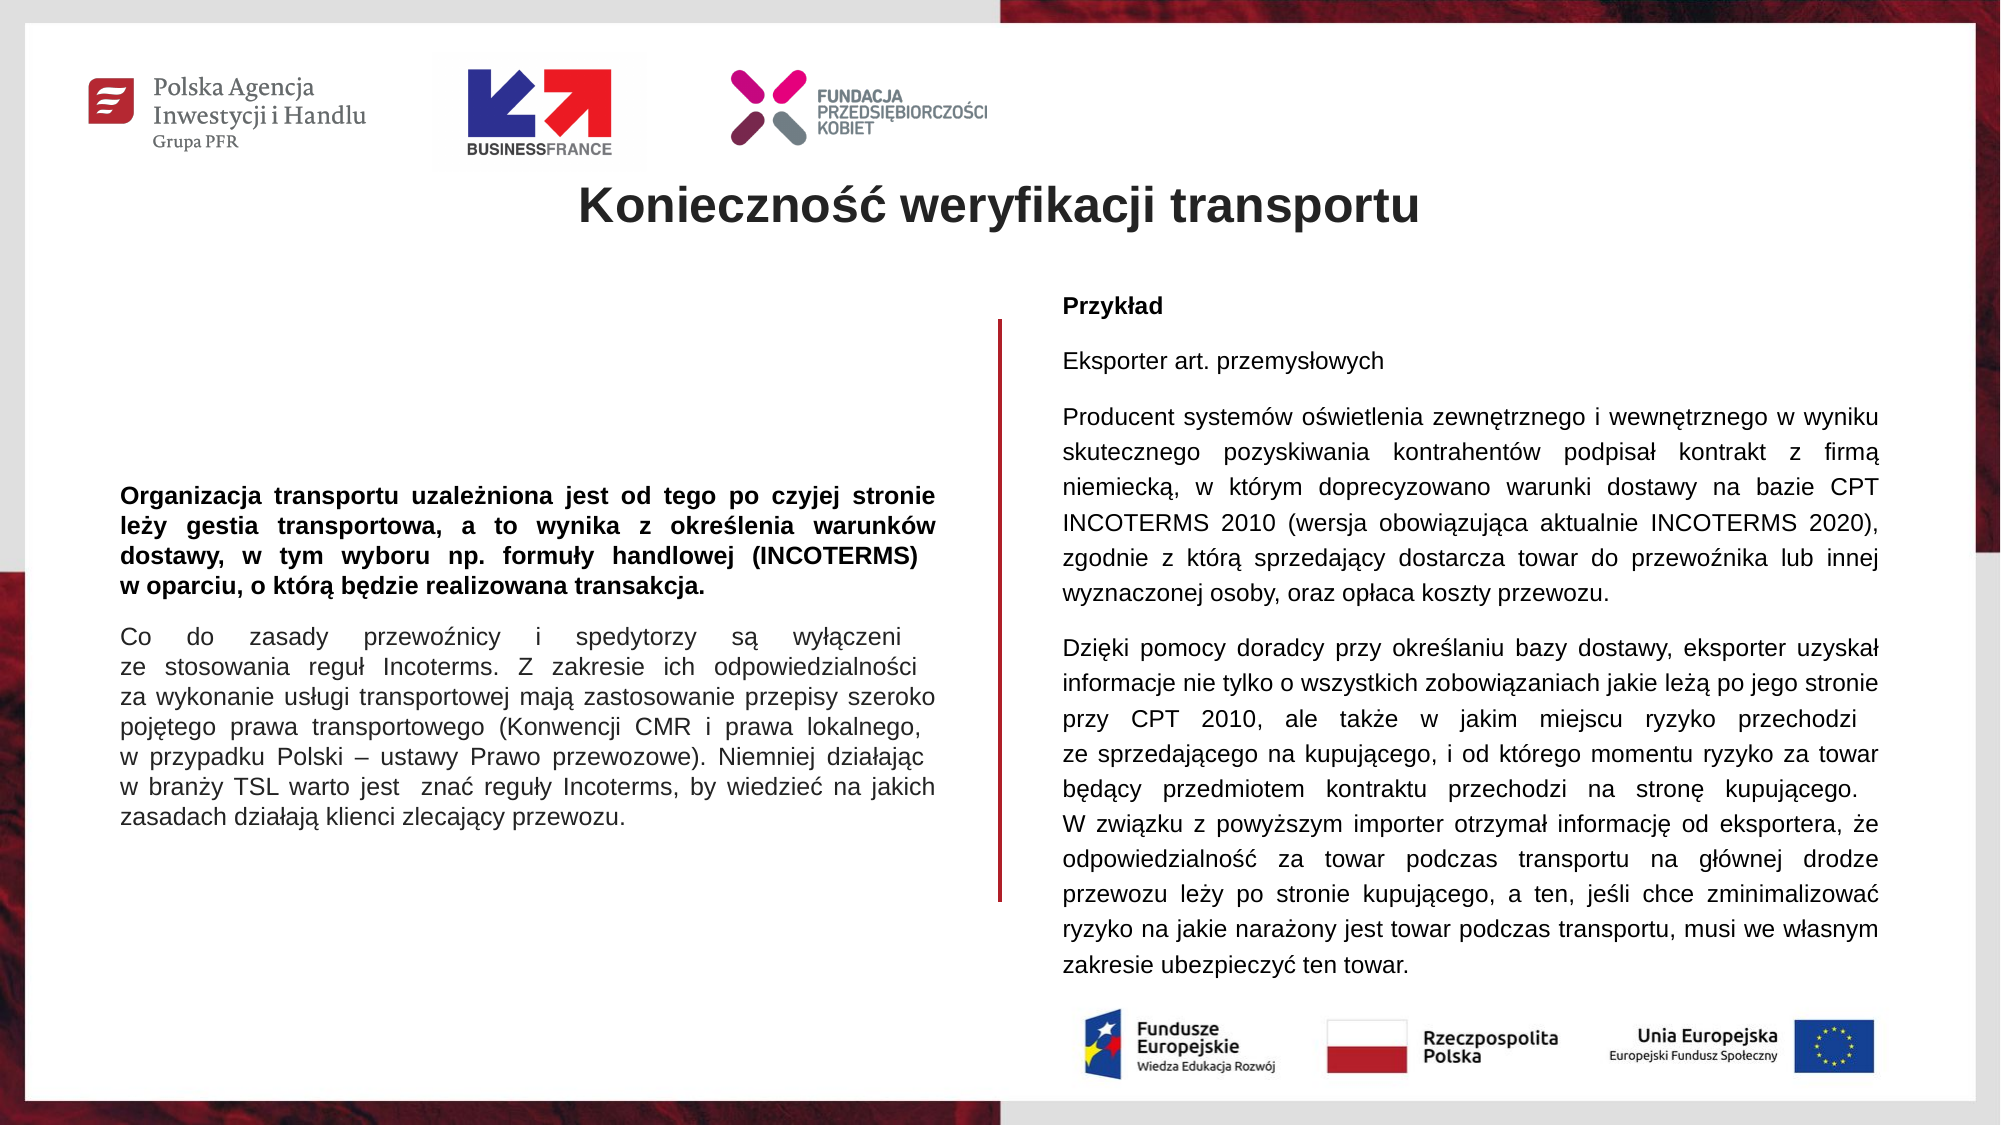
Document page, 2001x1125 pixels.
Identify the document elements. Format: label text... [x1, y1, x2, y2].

list Organizacja transportu uzależniona jest od tego po czyjej stronie leży gestia transportowa, a to wynika z określenia warunków dostawy, w tym wyboru np. formuły handlowej (INCOTERMS) w oparciu, o którą będzie realizowana transakcja. Co do zasady przewoźnicy i spedytorzy są wyłączeni ze stosowania reguł Incoterms. Z zakresie ich odpowiedzialności za wykonanie usługi transportowej mają zastosowanie przepisy szeroko pojętego prawa transportowego (Konwencji CMR i prawa lokalnego, w przypadku Polski – ustawy Prawo przewozowe). Niemniej działając w branży TSL warto jest znać reguły Incoterms, by wiedzieć na jakich zasadach działają klienci zlecający przewozu. [105, 472, 953, 1125]
picture [0, 0, 2001, 1125]
list Przykład Eksporter art. przemysłowych Producent systemów oświetlenia zewnętrznego i wewnętrznego w wyniku skutecznego pozyskiwania kontrahentów podpisał kontrakt z firmą niemiecką, w którym doprecyzowano warunki dostawy na bazie CPT INCOTERMS 2010 (wersja obowiązująca aktualnie INCOTERMS 2020), zgodnie z którą sprzedający dostarcza towar do przewoźnika lub innej wyznaczonej osoby, oraz opłaca koszty przewozu. Dzięki pomocy doradcy przy określaniu bazy dostawy, eksporter uzyskał informacje nie tylko o wszystkich zobowiązaniach jakie leżą po jego stronie przy CPT 2010, ale także w jakim miejscu ryzyko przechodzi ze sprzedającego na kupującego, i od którego momentu ryzyko za towar będący przedmiotem kontraktu przechodzi na stronę kupującego. W związku z powyższym importer otrzymał informację od eksportera, że odpowiedzialność za towar podczas transportu na głównej drodze przewozu leży po stronie kupującego, a ten, jeśli chce zminimalizować ryzyko na jakie narażony jest towar podczas transportu, musi we własnym zakresie ubezpieczyć ten towar. [1047, 276, 1895, 991]
title Konieczność weryfikacji transportu [254, 136, 1746, 277]
